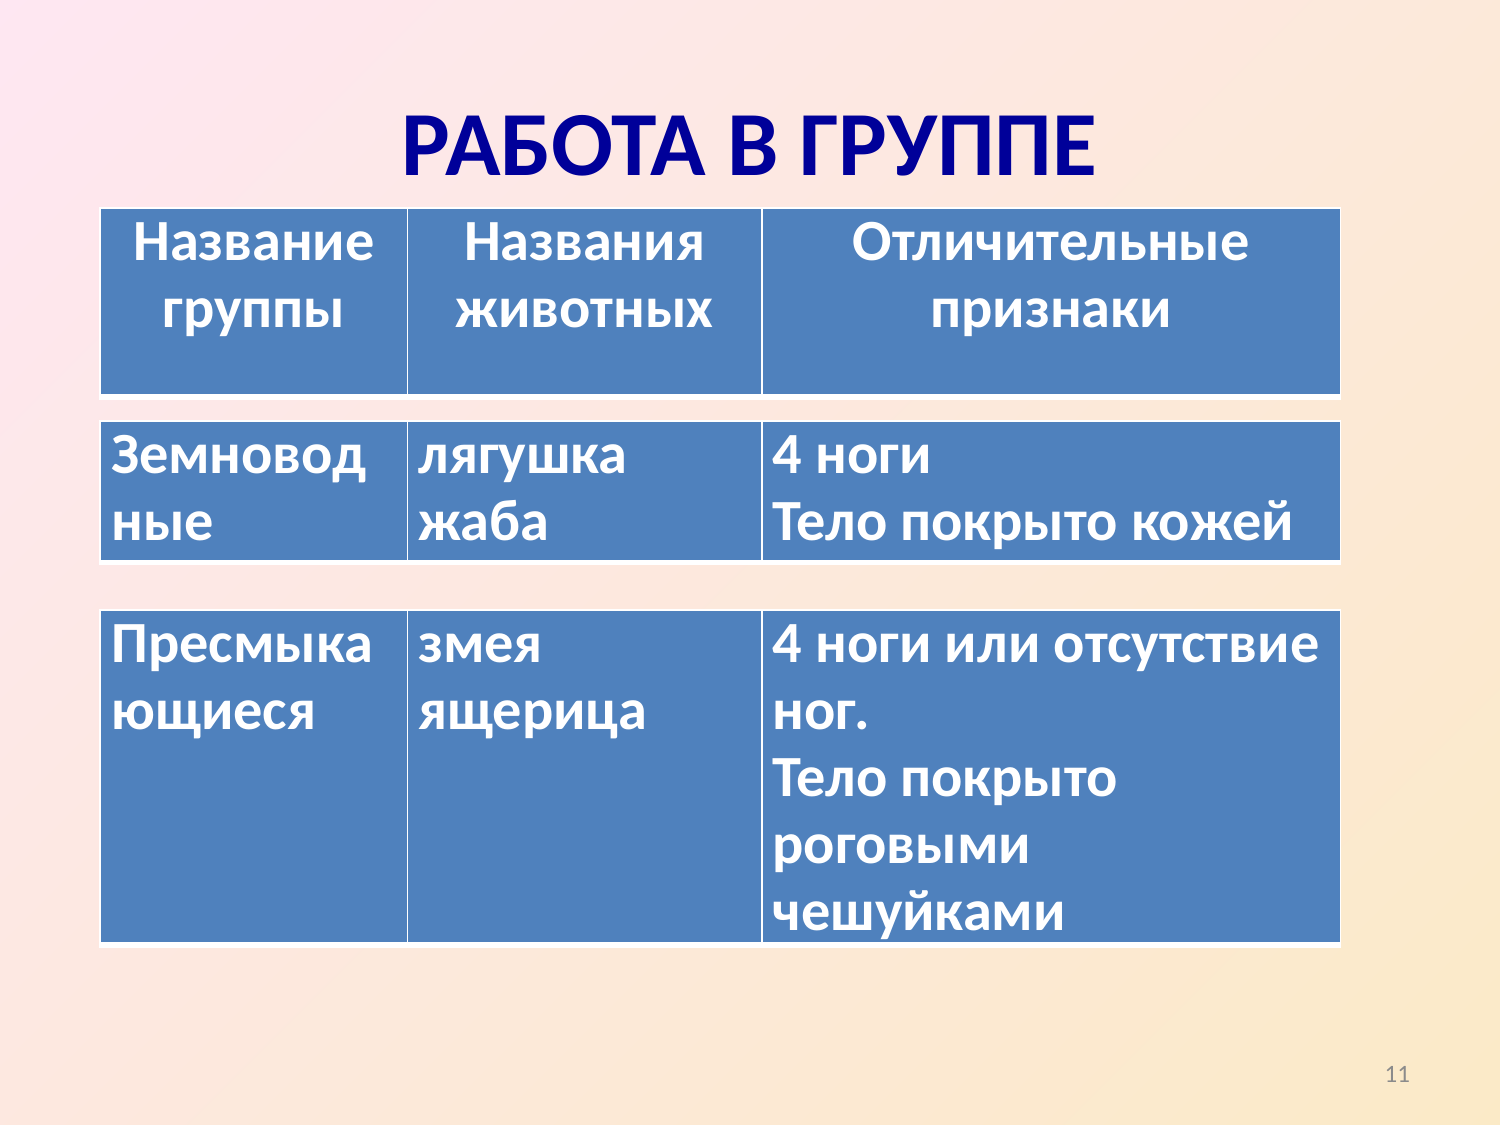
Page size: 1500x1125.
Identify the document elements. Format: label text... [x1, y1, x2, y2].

table_header лягушка жаба [408, 422, 761, 560]
title РАБОТА В ГРУППЕ [75, 45, 1425, 233]
table_header Отличительные признаки [763, 209, 1340, 394]
table_header змея ящерица [408, 611, 761, 942]
table_header 4 ноги Тело покрыто кожей [763, 422, 1340, 560]
table_header Земноводные [101, 422, 407, 560]
table_header Пресмыкающиеся [101, 611, 407, 942]
table_header Названия животных [408, 209, 761, 394]
slide_number 11 [1074, 1042, 1425, 1103]
table_header Название группы [101, 209, 407, 394]
table_header 4 ноги или отсутствие ног. Тело покрыто роговыми чешуйками [763, 611, 1340, 942]
